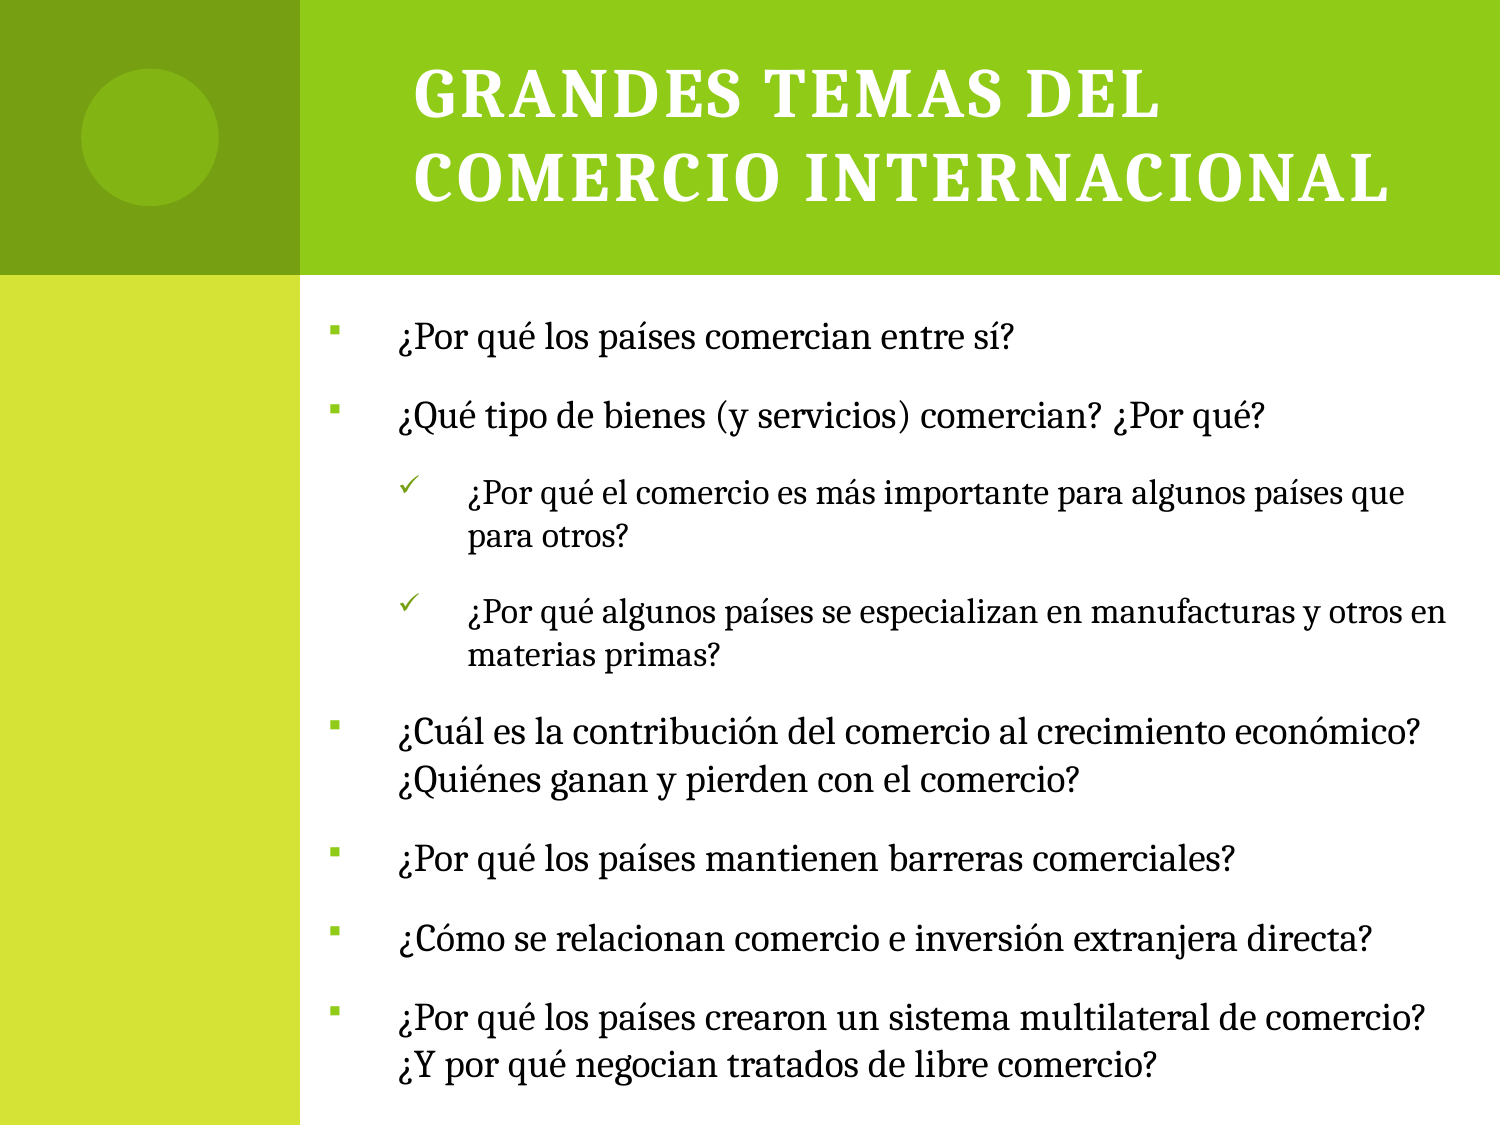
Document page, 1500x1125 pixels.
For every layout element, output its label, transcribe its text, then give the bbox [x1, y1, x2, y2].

list ¿Por qué los países comercian entre sí? ¿Qué tipo de bienes (y servicios) comercian? ¿Por qué? ¿Por qué el comercio es más importante para algunos países que para otros? ¿Por qué algunos países se especializan en manufacturas y otros en materias primas? ¿Cuál es la contribución del comercio al crecimiento económico? ¿Quiénes ganan y pierden con el comercio? ¿Por qué los países mantienen barreras comerciales? ¿Cómo se relacionan comercio e inversión extranjera directa? ¿Por qué los países crearon un sistema multilateral de comercio? ¿Y por qué negocian tratados de libre comercio? [312, 302, 1483, 1094]
title Grandes temas del comercio internacional [399, 37, 1425, 225]
